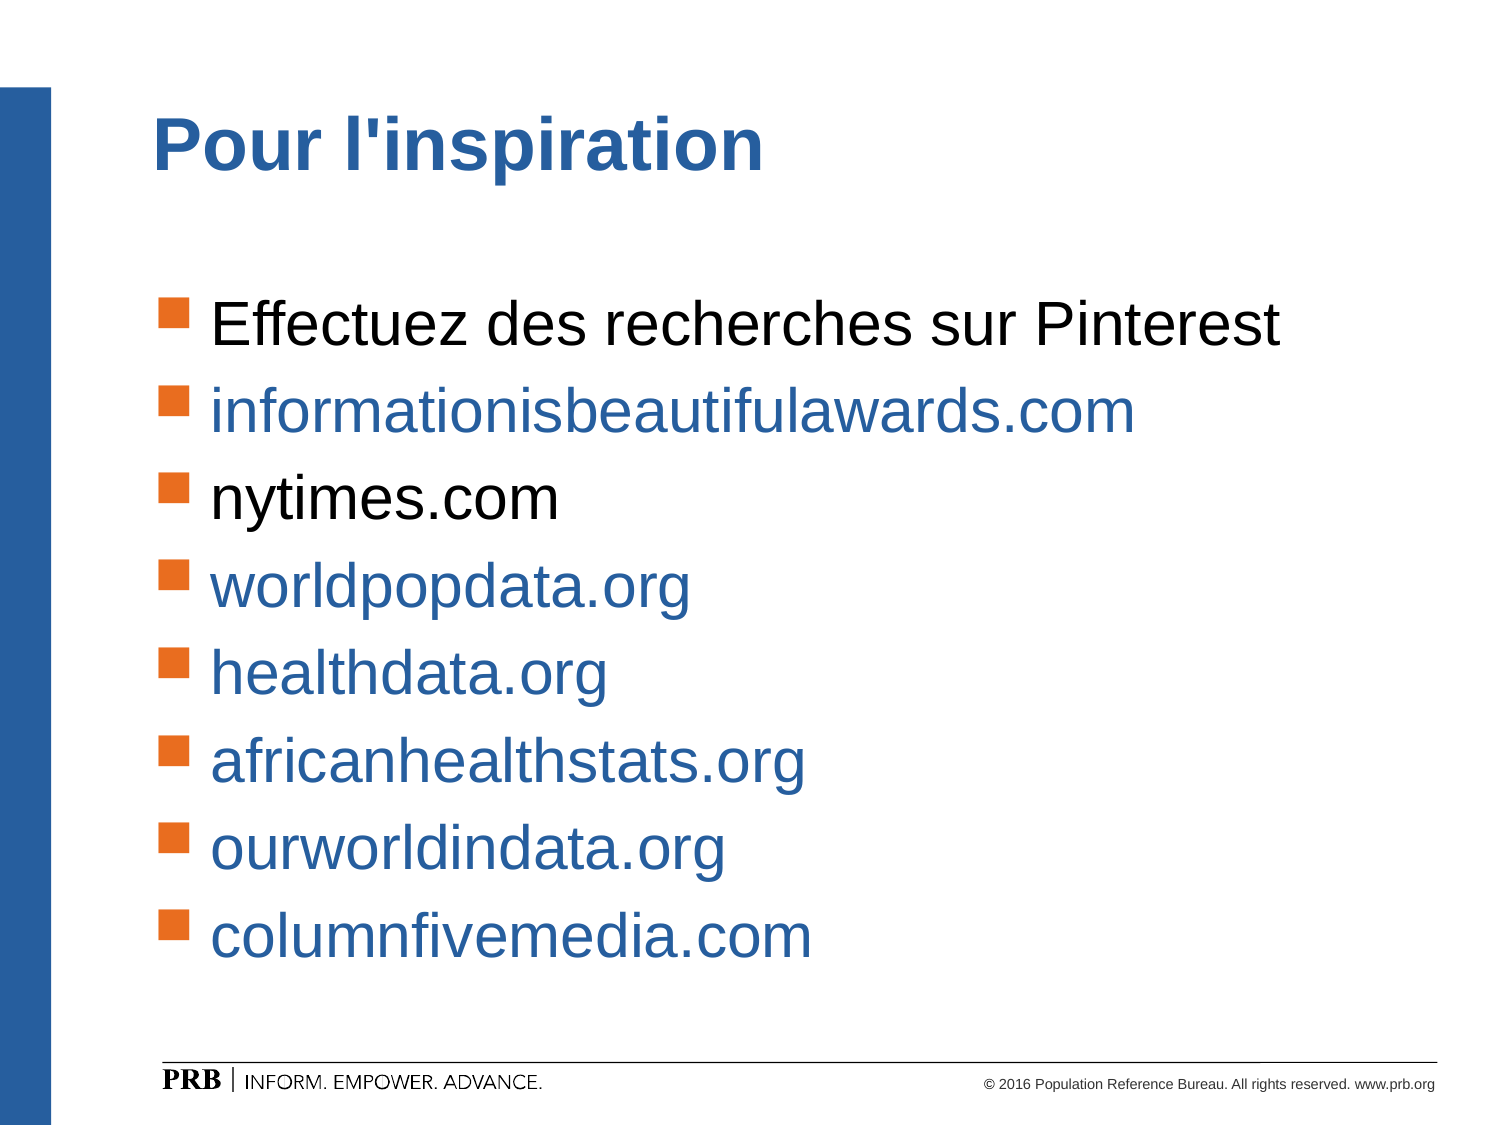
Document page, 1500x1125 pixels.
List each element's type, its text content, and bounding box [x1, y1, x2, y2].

title Pour l'inspiration [137, 87, 1407, 250]
list Effectuez des recherches sur Pinterest informationisbeautifulawards.com nytimes.com worldpopdata.org healthdata.org africanhealthstats.org ourworldindata.org columnfivemedia.com [139, 275, 1407, 1038]
